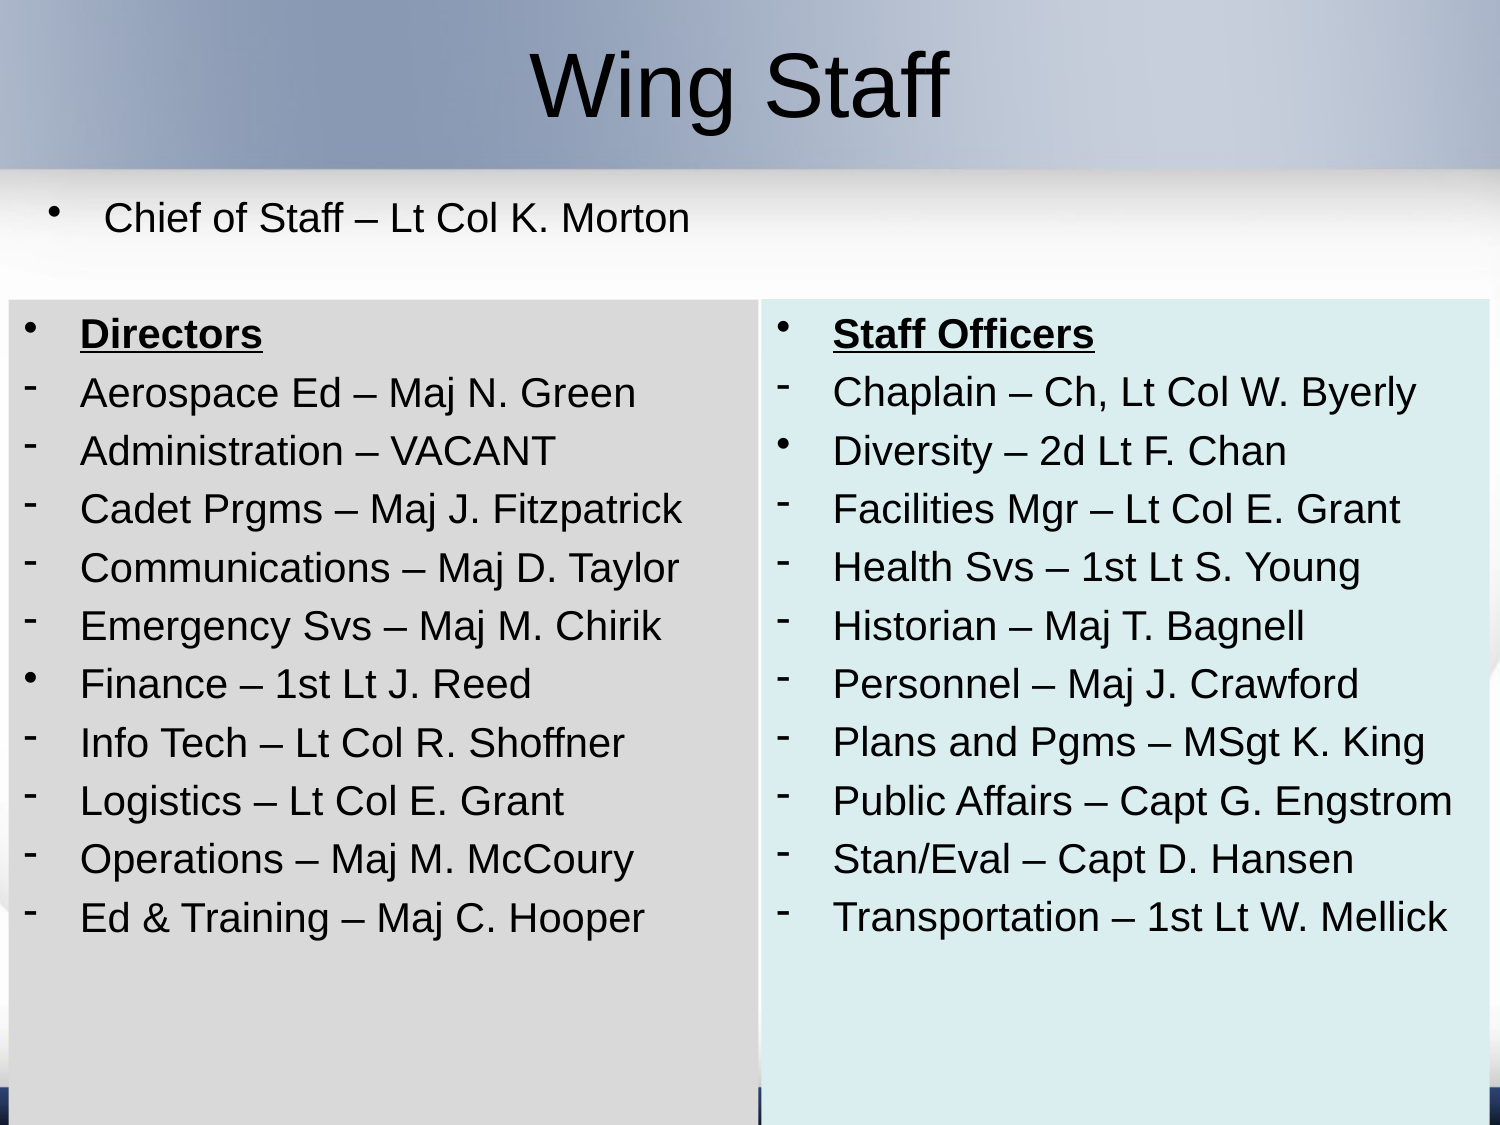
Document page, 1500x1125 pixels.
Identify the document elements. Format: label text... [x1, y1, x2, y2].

list Chief of Staff – Lt Col K. Morton [32, 183, 1383, 263]
text_box Directors Aerospace Ed – Maj N. Green Administration – VACANT Cadet Prgms – Maj J. Fitzpatrick Communications – Maj D. Taylor Emergency Svs – Maj M. Chirik Finance – 1st Lt J. Reed Info Tech – Lt Col R. Shoffner Logistics – Lt Col E. Grant Operations – Maj M. McCoury Ed & Training – Maj C. Hooper [8, 299, 759, 1125]
picture [0, 0, 1500, 1125]
text_box Staff Officers Chaplain – Ch, Lt Col W. Byerly Diversity – 2d Lt F. Chan Facilities Mgr – Lt Col E. Grant Health Svs – 1st Lt S. Young Historian – Maj T. Bagnell Personnel – Maj J. Crawford Plans and Pgms – MSgt K. King Public Affairs – Capt G. Engstrom Stan/Eval – Capt D. Hansen Transportation – 1st Lt W. Mellick [761, 299, 1490, 1125]
title Wing Staff [64, 0, 1415, 161]
